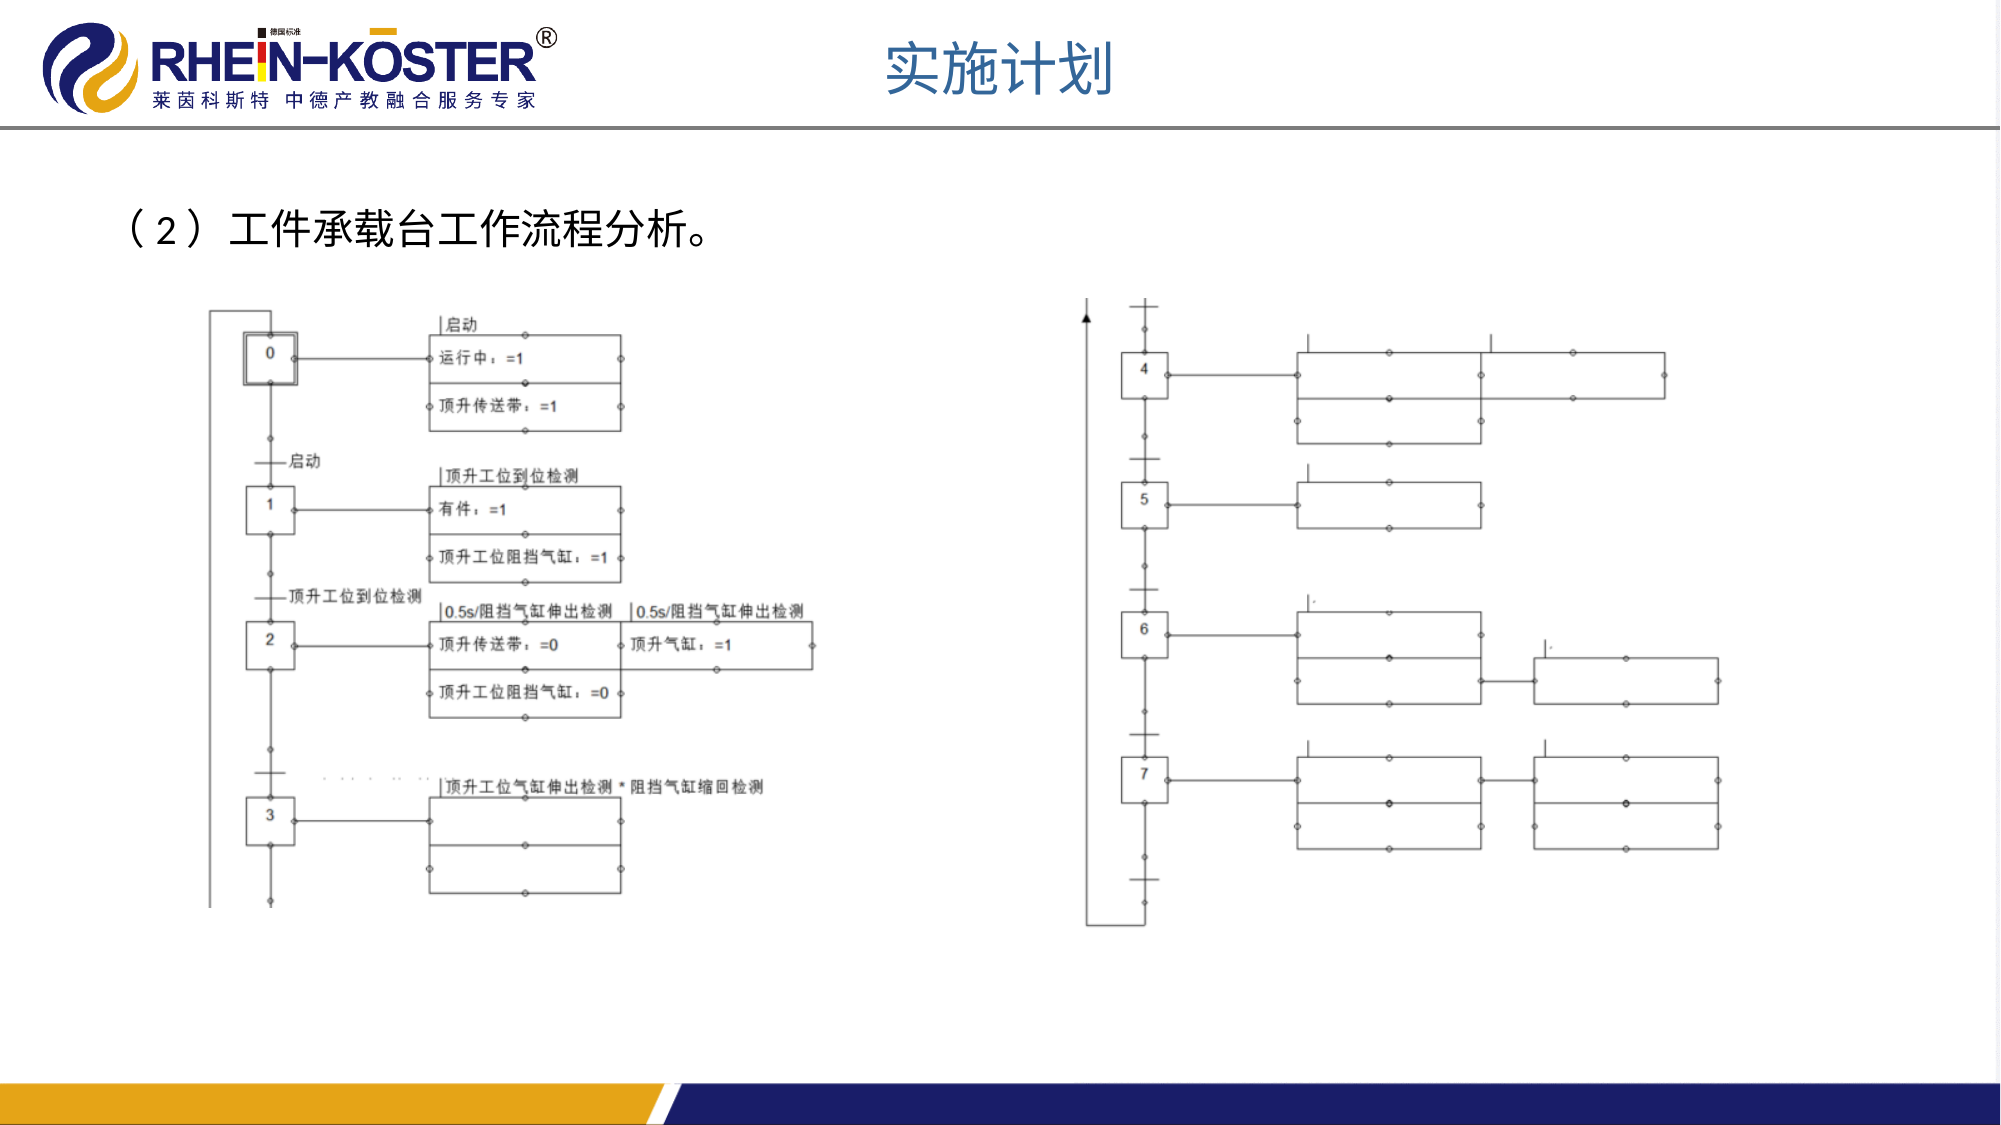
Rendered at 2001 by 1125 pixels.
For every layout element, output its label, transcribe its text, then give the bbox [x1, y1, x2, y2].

picture [0, 0, 2001, 1125]
text_box （2）工件承载台工作流程分析。 [89, 170, 1788, 261]
list 实施计划 [487, 32, 1513, 125]
